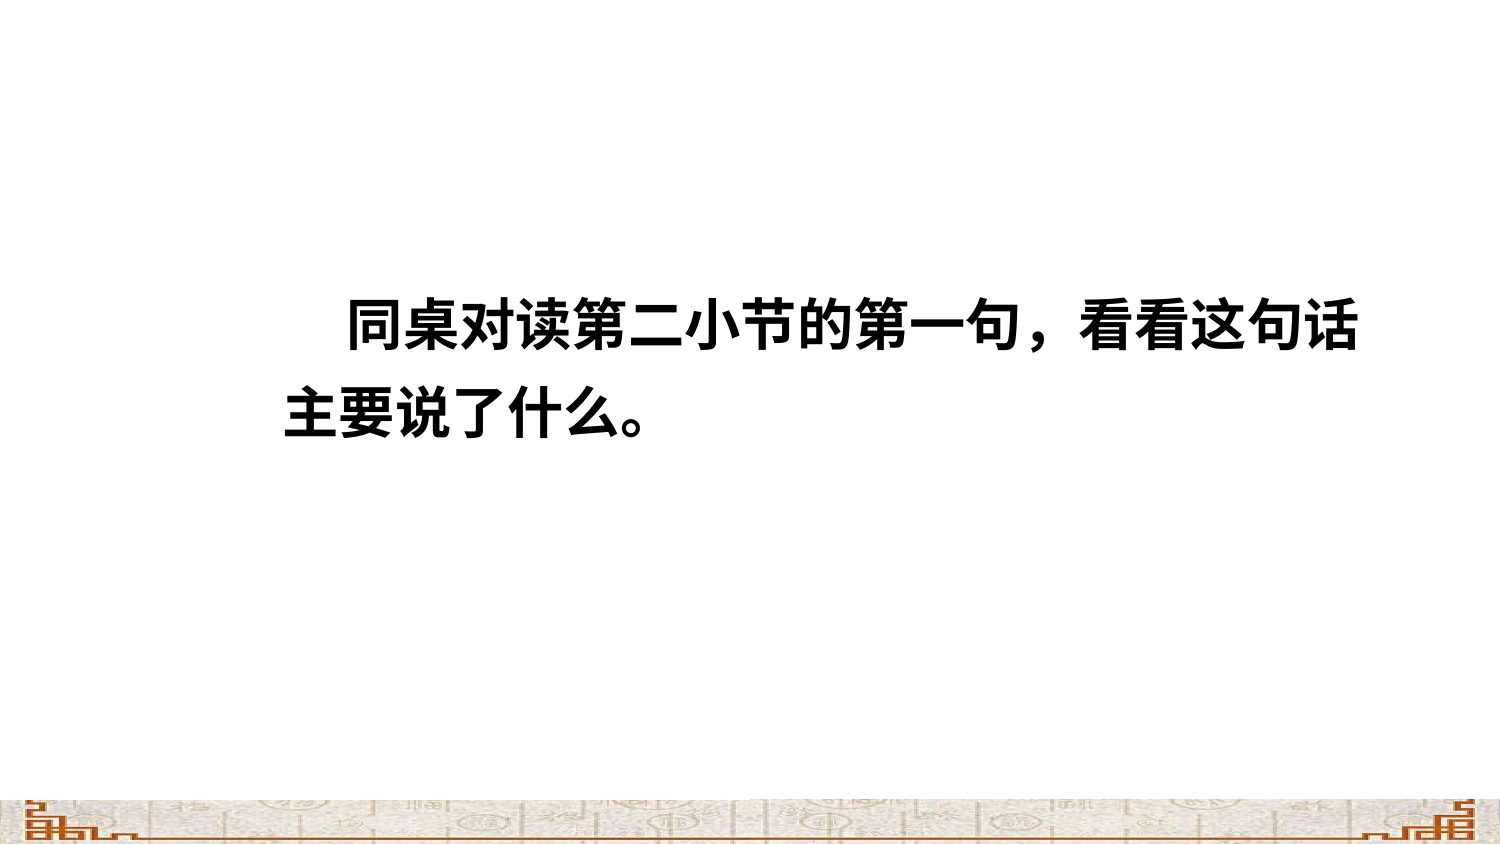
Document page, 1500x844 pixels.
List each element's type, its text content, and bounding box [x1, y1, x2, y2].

text_box 同桌对读第二小节的第一句，看看这句话主要说了什么。 [267, 261, 1376, 452]
picture [0, 799, 1500, 844]
